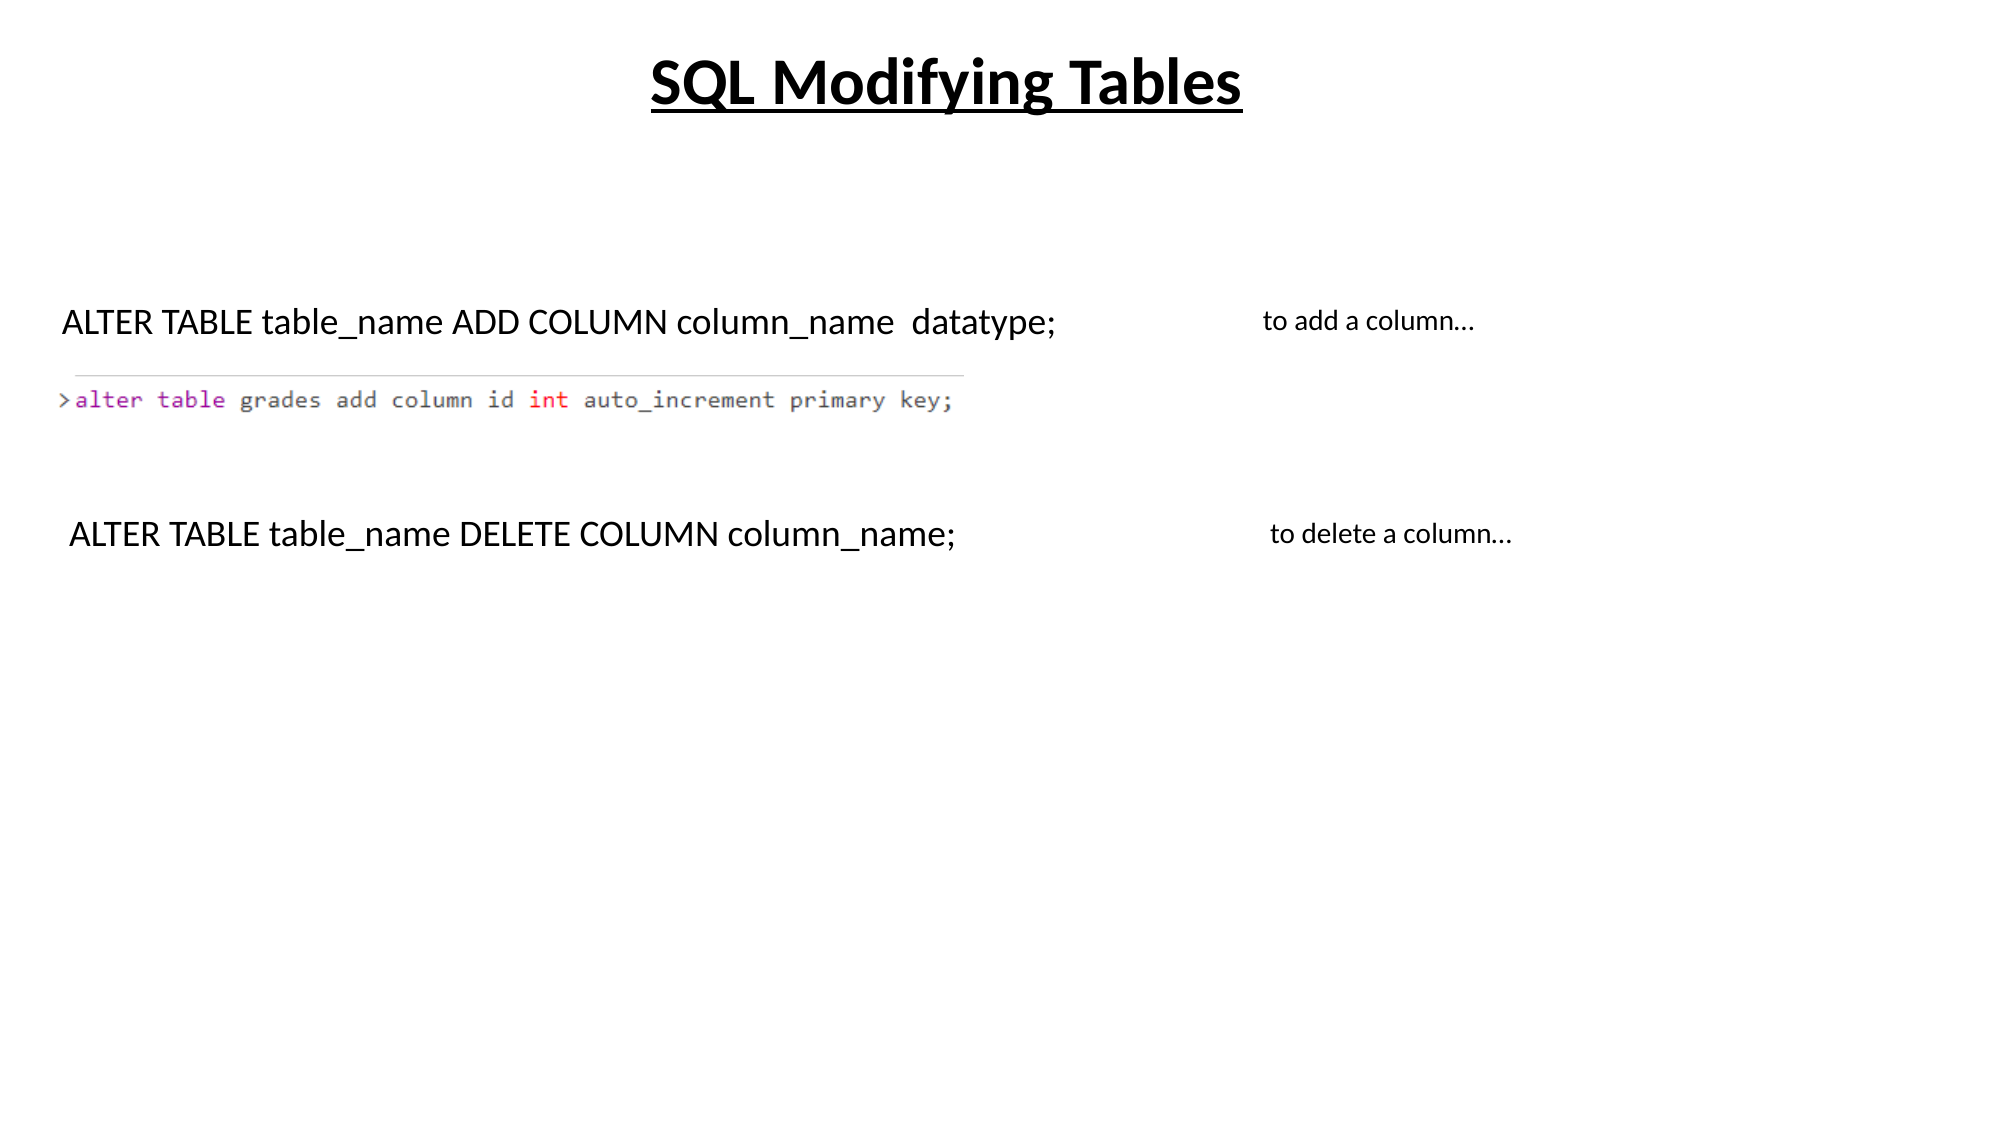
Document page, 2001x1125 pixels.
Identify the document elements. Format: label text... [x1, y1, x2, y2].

text_box to delete a column… [1255, 506, 1542, 557]
text_box ALTER TABLE table_name ADD COLUMN column_name datatype; [47, 289, 1155, 350]
text_box to add a column… [1248, 294, 1534, 344]
text_box ALTER TABLE table_name DELETE COLUMN column_name; [54, 501, 1000, 562]
picture [54, 375, 964, 420]
text_box SQL Modifying Tables [635, 30, 1258, 126]
